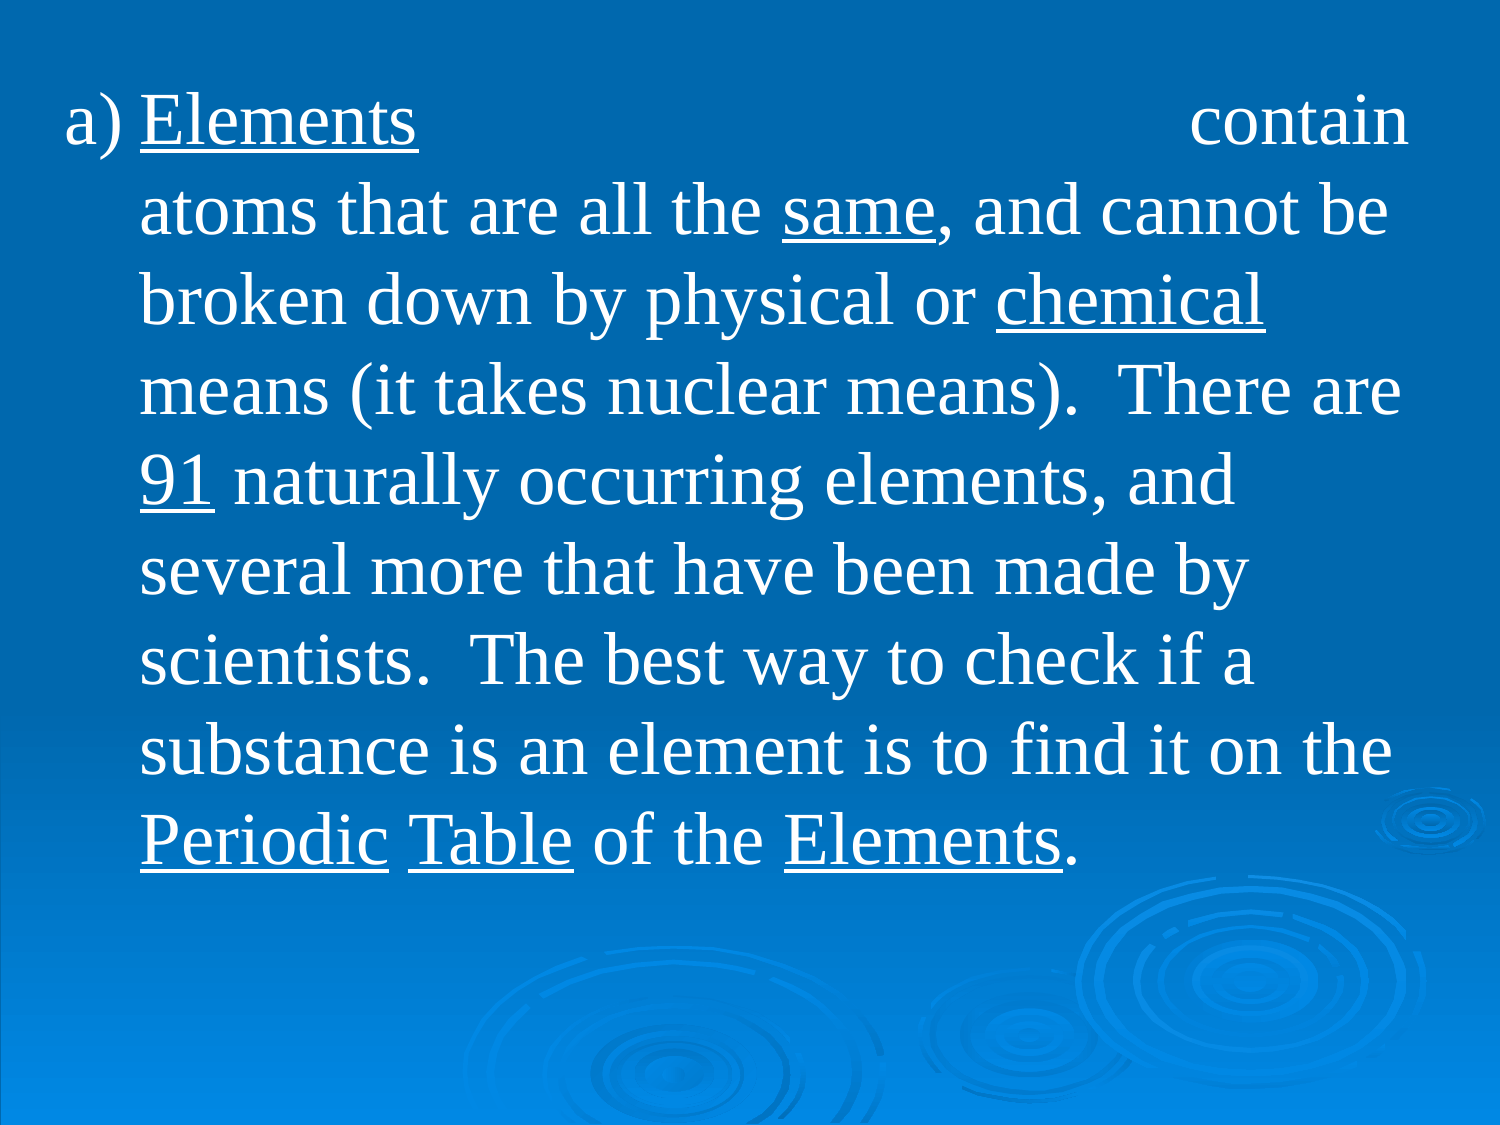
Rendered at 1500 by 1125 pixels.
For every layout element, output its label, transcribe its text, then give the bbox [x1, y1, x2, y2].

text_box Elements contain atoms that are all the same, and cannot be broken down by physical or chemical means (it takes nuclear means). There are 91 naturally occurring elements, and several more that have been made by scientists. The best way to check if a substance is an element is to find it on the Periodic Table of the Elements. [50, 62, 1450, 888]
